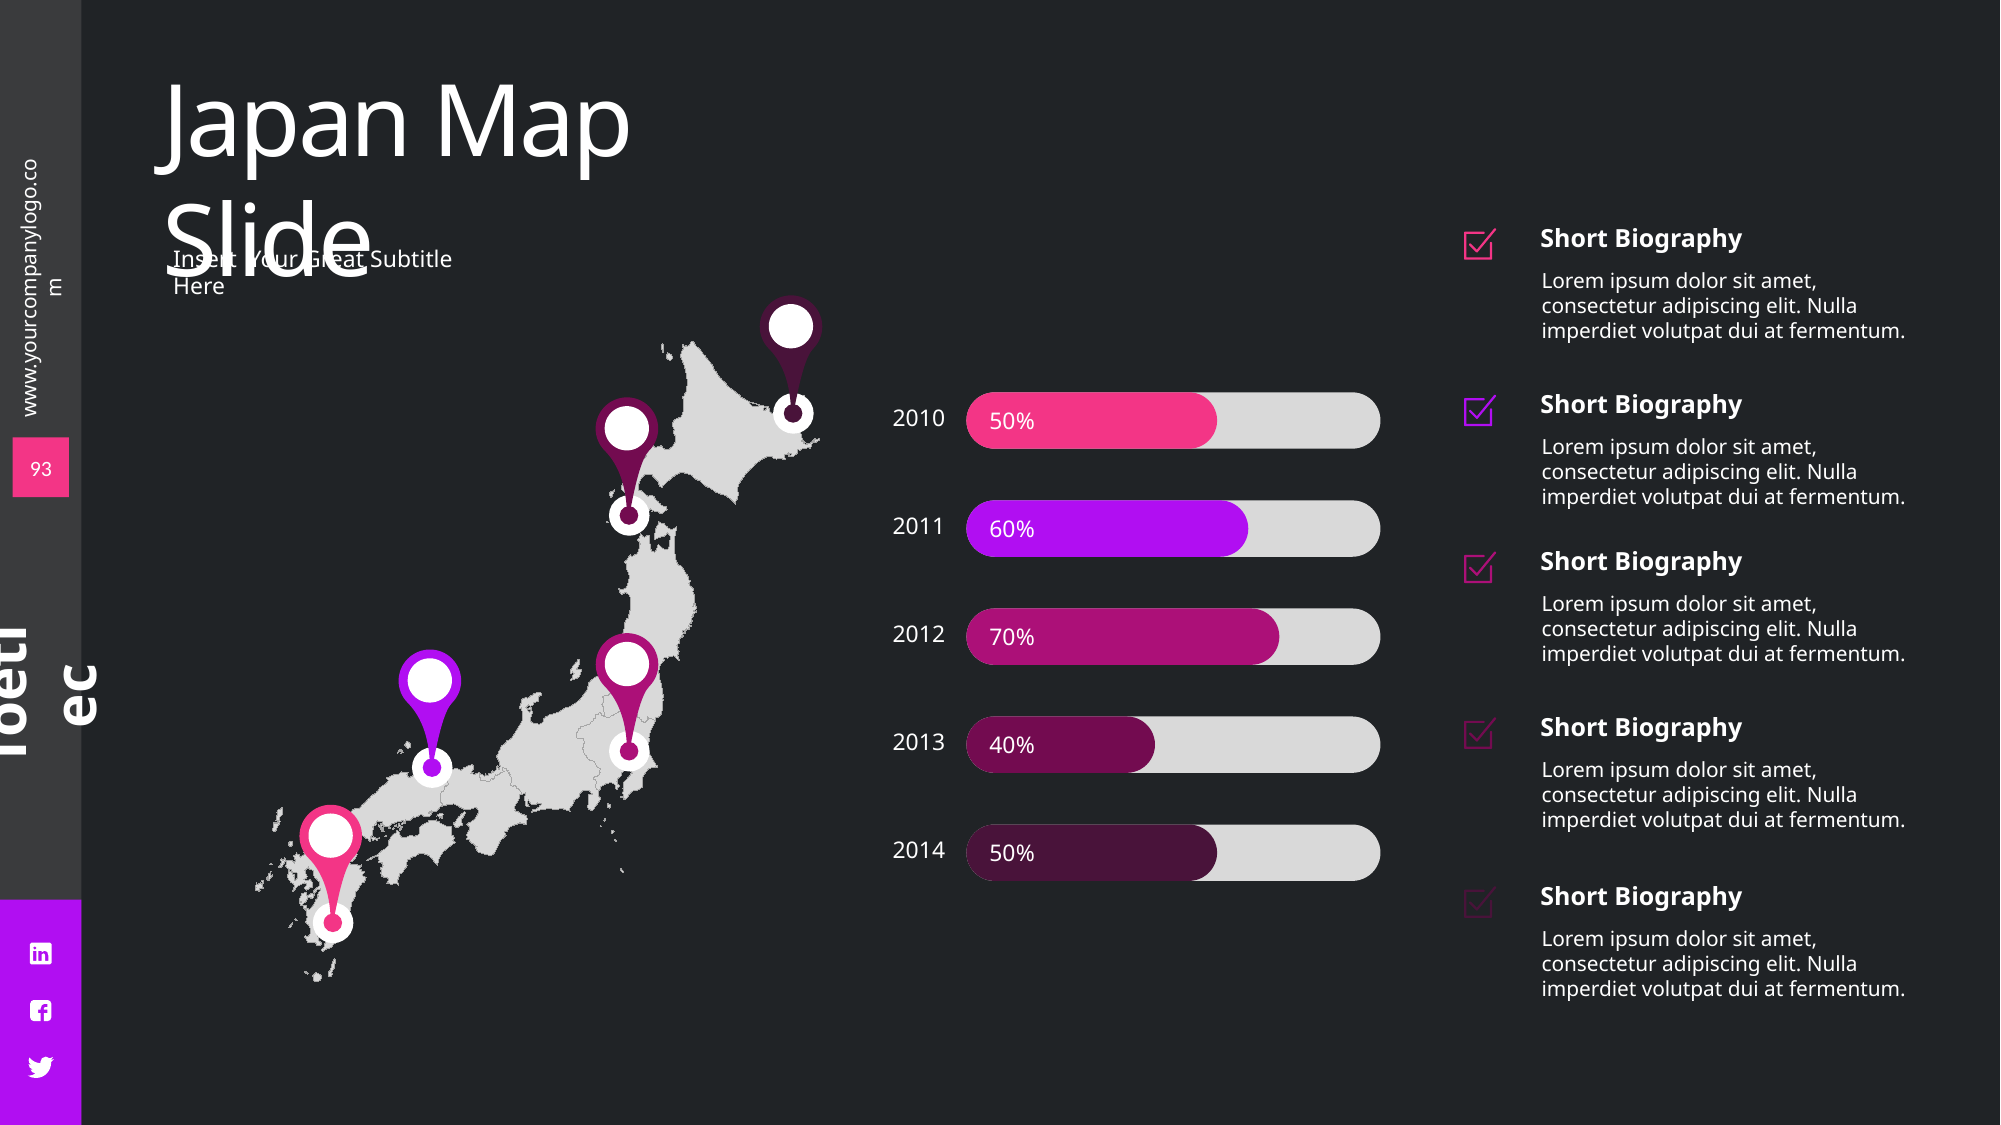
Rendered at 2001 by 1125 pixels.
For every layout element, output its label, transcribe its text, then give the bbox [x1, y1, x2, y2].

text_box Lorem ipsum dolor sit amet, consectetur adipiscing elit. Nulla imperdiet volutpat dui at fermentum. [1526, 918, 1938, 1008]
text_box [1464, 228, 1497, 260]
text_box Short Biography [1525, 526, 1810, 595]
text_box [577, 404, 677, 536]
text_box Insert Your Great Subtitle Here [158, 237, 512, 307]
text_box Short Biography [1525, 369, 1810, 438]
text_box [741, 302, 841, 434]
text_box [254, 340, 820, 982]
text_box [1464, 717, 1497, 749]
text_box Lorem ipsum dolor sit amet, consectetur adipiscing elit. Nulla imperdiet volutpat dui at fermentum. [1526, 426, 1938, 517]
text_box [577, 640, 677, 772]
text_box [1464, 551, 1497, 583]
text_box Lorem ipsum dolor sit amet, consectetur adipiscing elit. Nulla imperdiet volutpat dui at fermentum. [1526, 260, 1938, 350]
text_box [380, 657, 480, 788]
text_box Short Biography [1525, 861, 1810, 930]
text_box Lorem ipsum dolor sit amet, consectetur adipiscing elit. Nulla imperdiet volutpat dui at fermentum. [1526, 749, 1938, 839]
slide_number 93 [12, 437, 69, 498]
text_box Short Biography [1525, 692, 1810, 761]
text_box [1464, 394, 1497, 427]
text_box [895, 392, 1381, 881]
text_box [1464, 886, 1497, 918]
text_box Short Biography [1525, 203, 1810, 272]
text_box Lorem ipsum dolor sit amet, consectetur adipiscing elit. Nulla imperdiet volutpat dui at fermentum. [1526, 583, 1938, 673]
text_box Japan Map Slide [147, 116, 677, 236]
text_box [281, 812, 380, 944]
